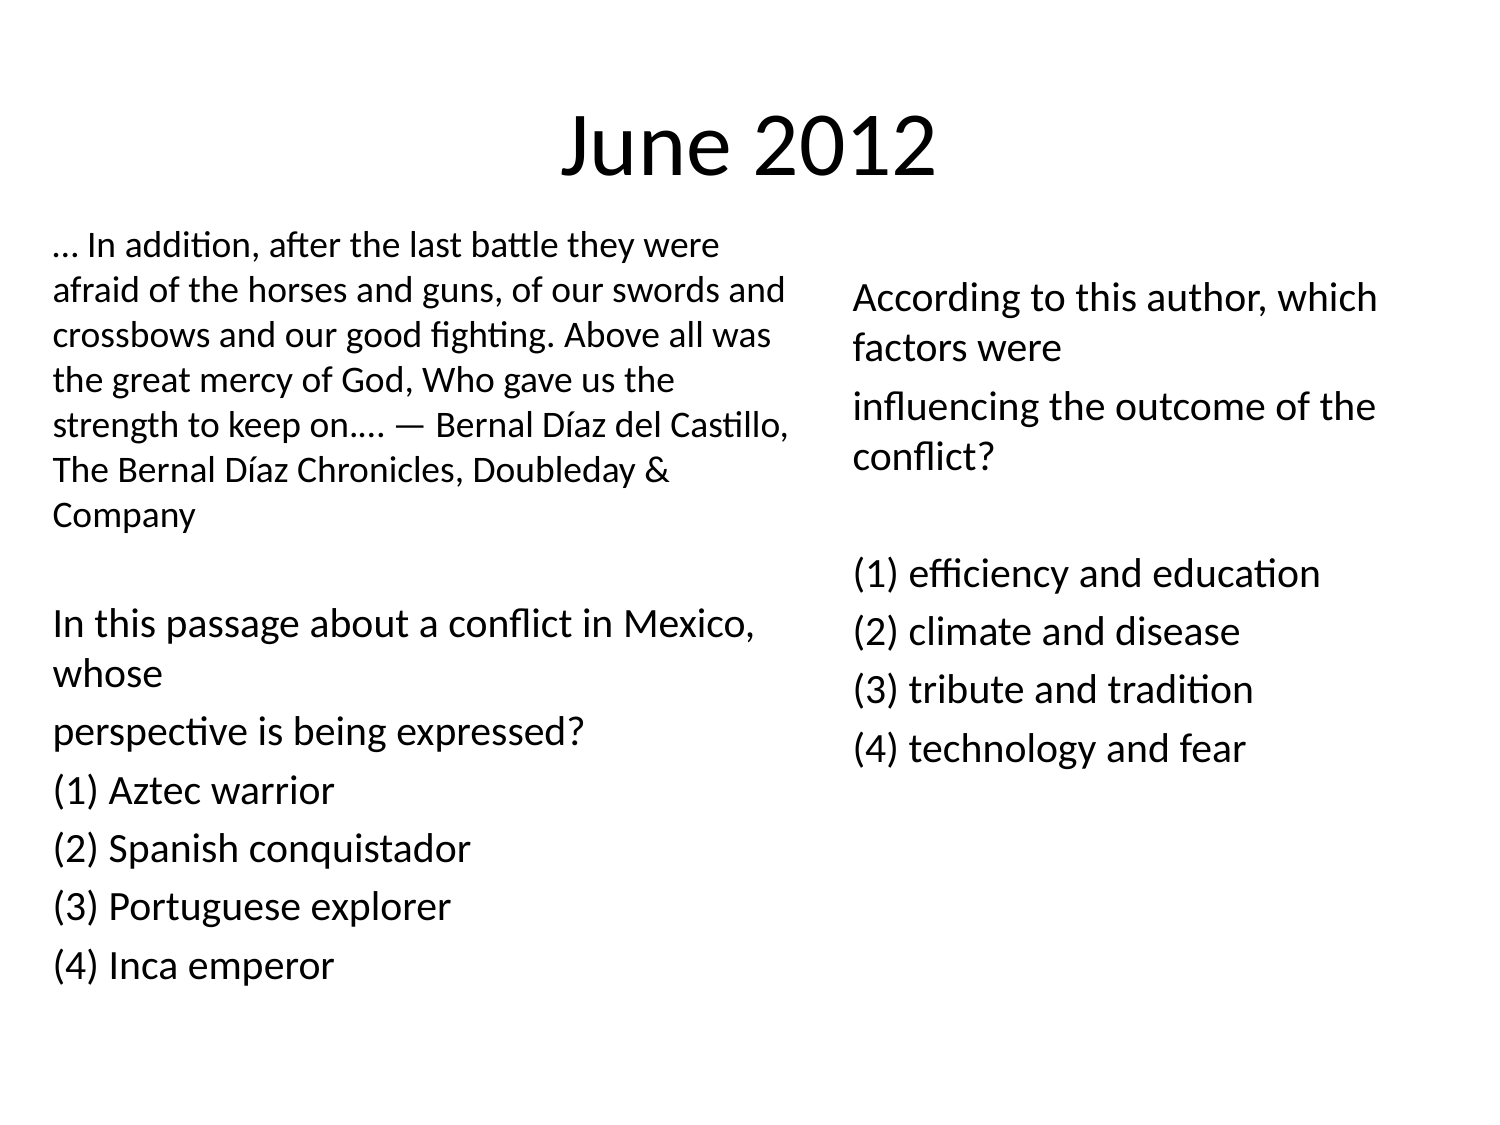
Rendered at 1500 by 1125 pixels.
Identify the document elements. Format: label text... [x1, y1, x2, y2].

title June 2012 [75, 45, 1425, 233]
list … In addition, after the last battle they were afraid of the horses and guns, of our swords and crossbows and our good fighting. Above all was the great mercy of God, Who gave us the strength to keep on.… — Bernal Díaz del Castillo, The Bernal Díaz Chronicles, Doubleday & Company In this passage about a conflict in Mexico, whose perspective is being expressed? (1) Aztec warrior (2) Spanish conquistador (3) Portuguese explorer (4) Inca emperor [37, 212, 813, 955]
list According to this author, which factors were influencing the outcome of the conflict? (1) efficiency and education (2) climate and disease (3) tribute and tradition (4) technology and fear [837, 262, 1500, 1005]
